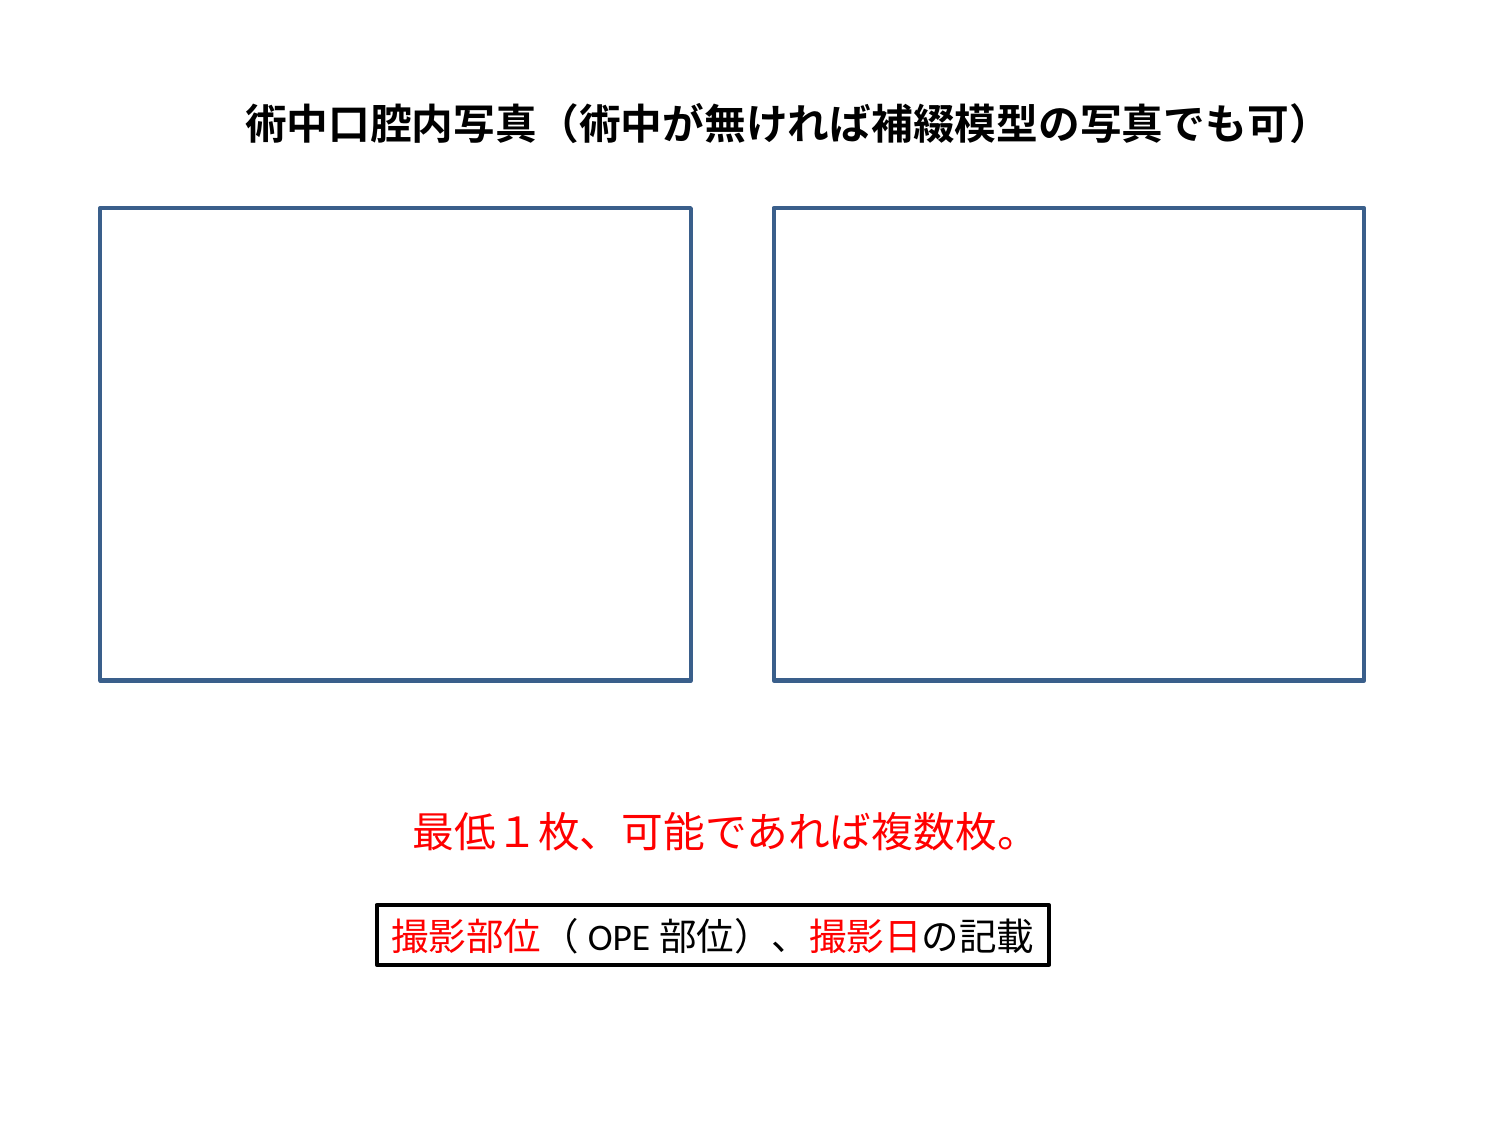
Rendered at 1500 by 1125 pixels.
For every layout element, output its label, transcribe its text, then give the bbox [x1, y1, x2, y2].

text_box 術中口腔内写真（術中が無ければ補綴模型の写真でも可） [230, 90, 1346, 155]
text_box 撮影部位（OPE部位）、撮影日の記載 [375, 903, 1051, 967]
text_box [772, 206, 1366, 683]
text_box 最低１枚、可能であれば複数枚。 [398, 798, 1054, 864]
text_box [98, 206, 693, 683]
